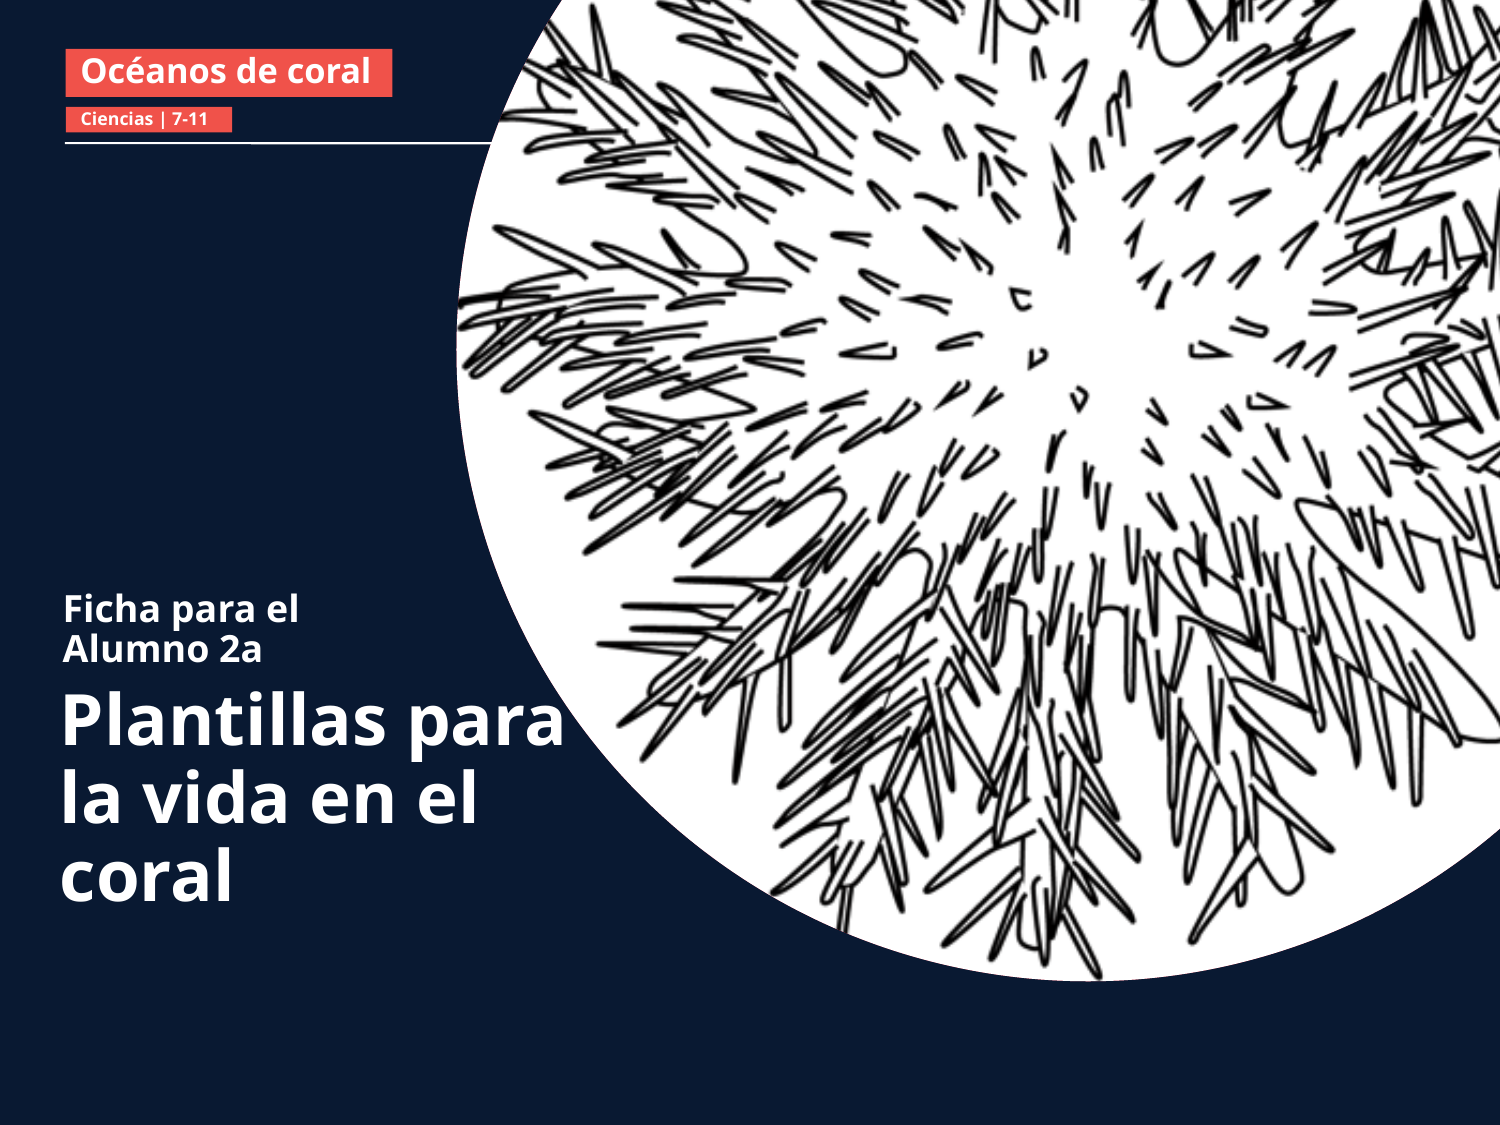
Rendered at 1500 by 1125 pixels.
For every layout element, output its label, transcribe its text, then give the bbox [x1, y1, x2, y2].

list Plantillas para la vida en el coral [51, 673, 606, 963]
list Ciencias | 7-11 [65, 106, 233, 133]
text_box [456, 0, 1500, 982]
list Océanos de coral [65, 48, 393, 98]
list Ficha para el Alumno 2a [54, 582, 445, 639]
